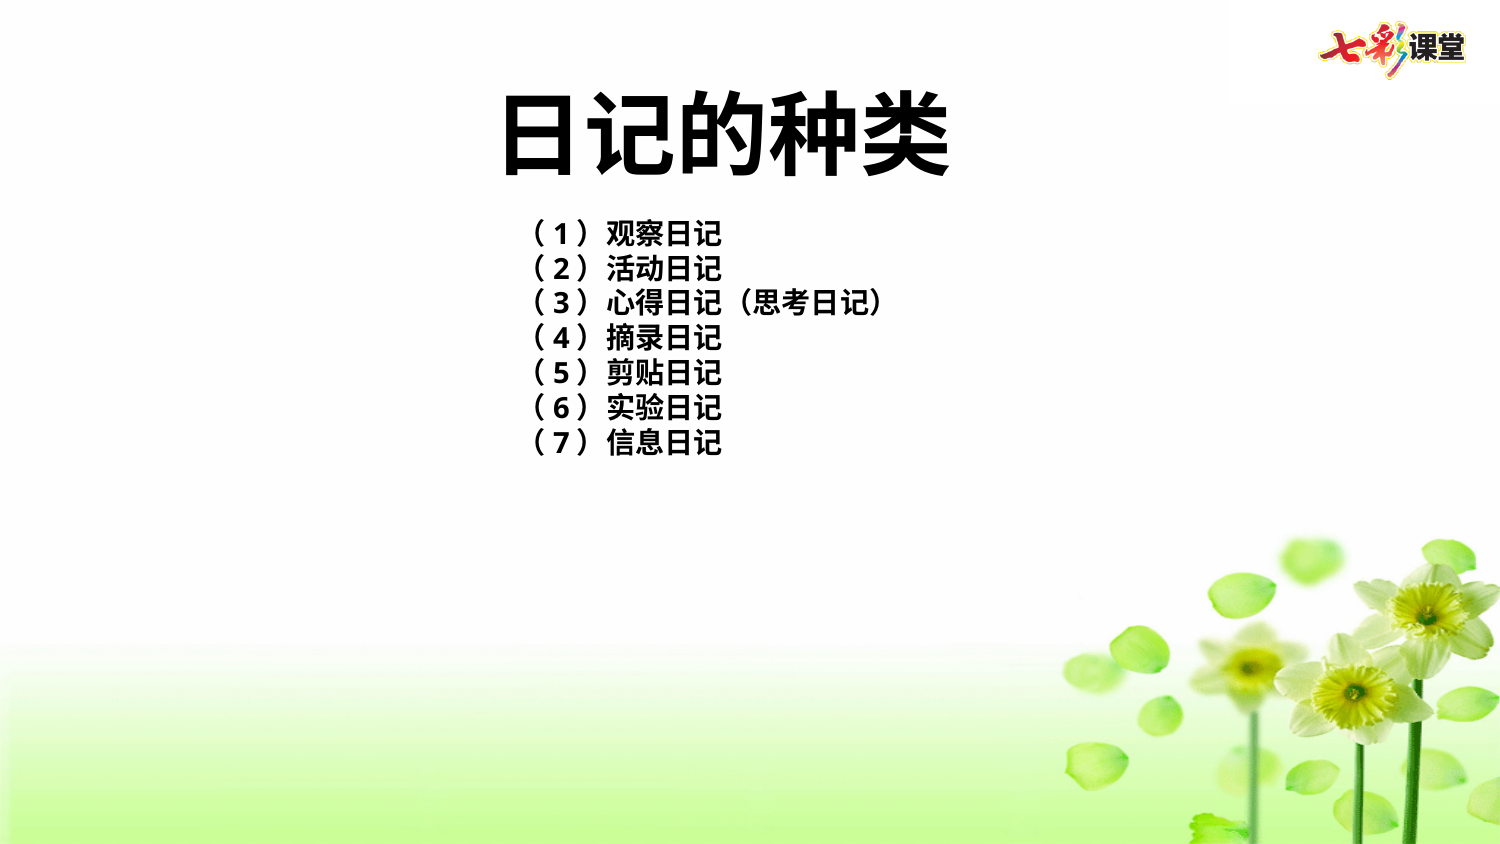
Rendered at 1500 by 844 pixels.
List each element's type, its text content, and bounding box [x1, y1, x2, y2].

title 日记的种类 [47, 69, 1398, 211]
list （1）观察日记 （2）活动日记 （3）心得日记（思考日记） （4）摘录日记 （5）剪贴日记 （6）实验日记 （7）信息日记 [502, 207, 1341, 765]
picture [0, 0, 1500, 844]
